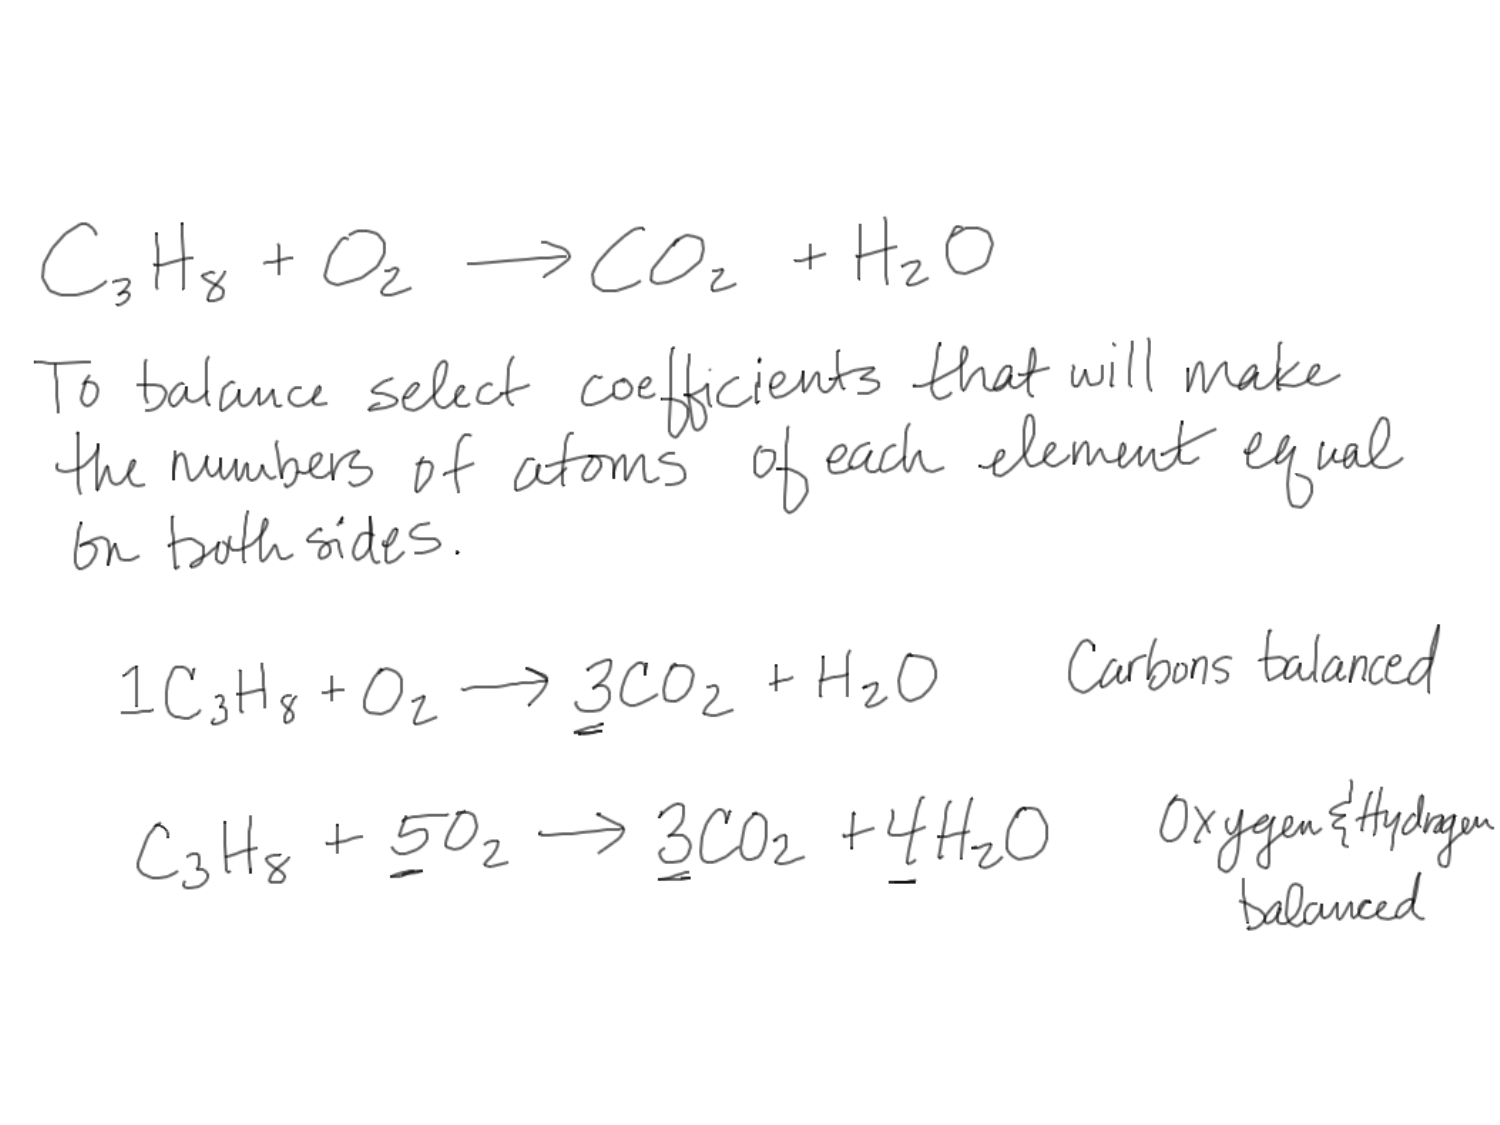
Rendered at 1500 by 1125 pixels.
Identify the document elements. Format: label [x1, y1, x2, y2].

picture [0, 156, 1500, 968]
